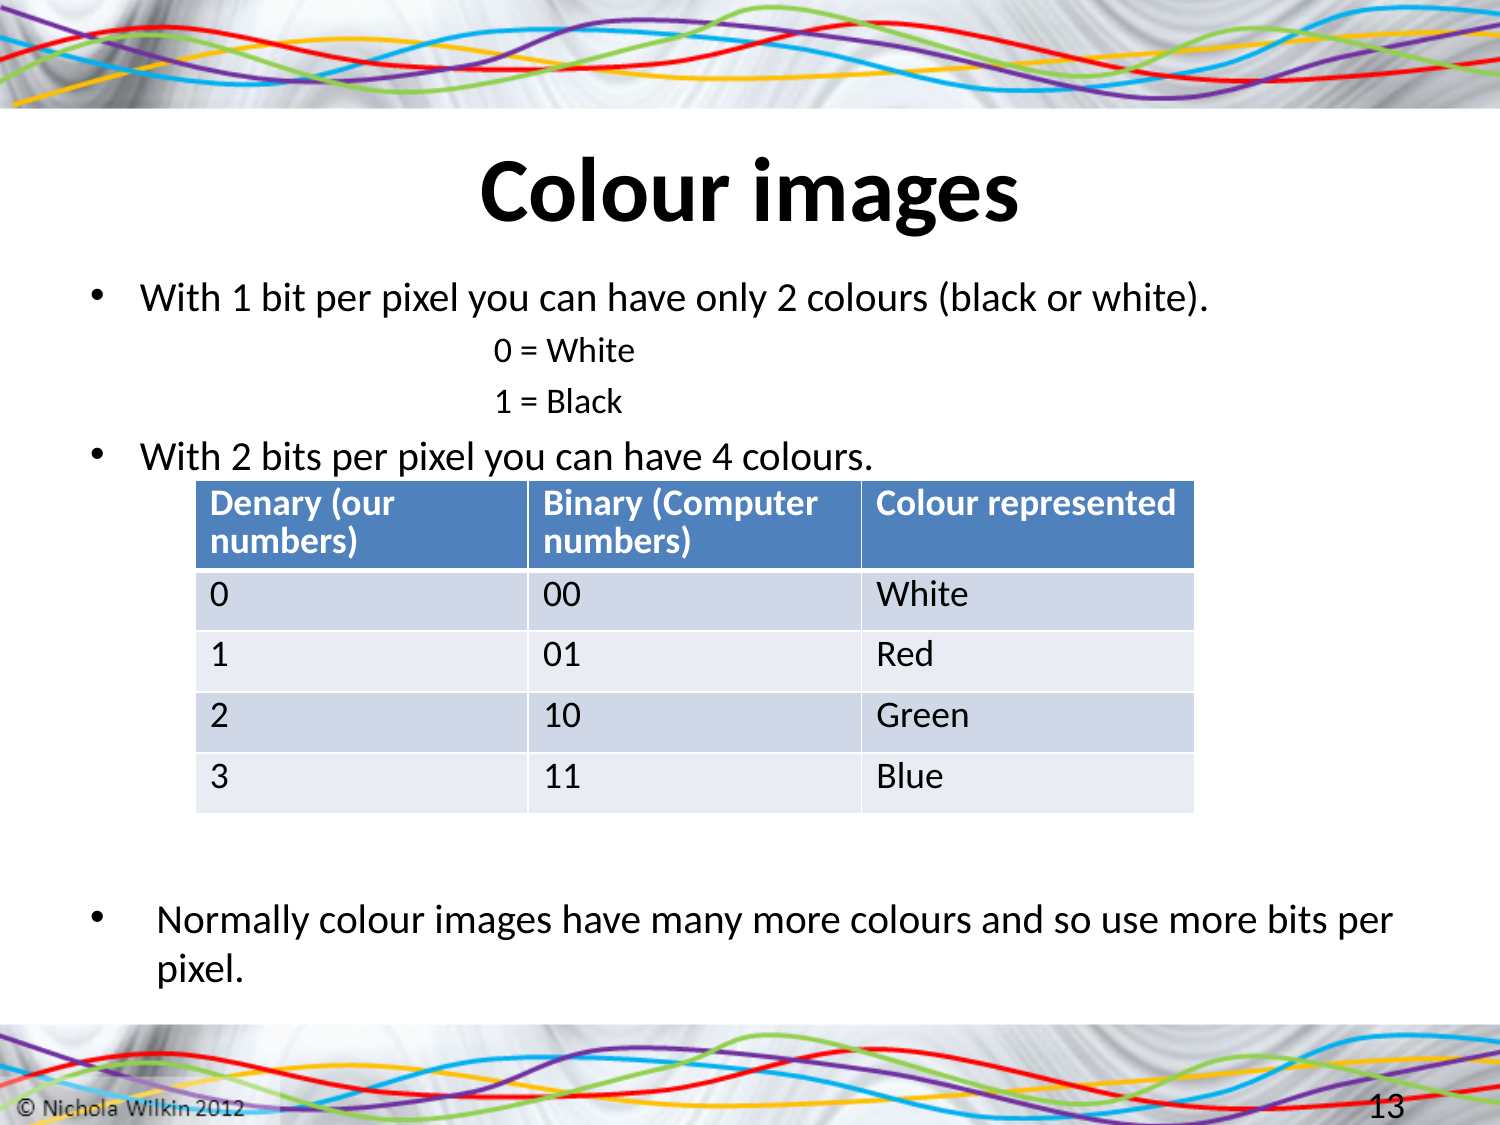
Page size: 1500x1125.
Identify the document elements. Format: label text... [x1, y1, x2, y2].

table_cell Red [862, 632, 1194, 691]
table_cell 0 [196, 573, 527, 630]
table_cell 01 [529, 632, 861, 691]
table_header Binary (Computer numbers) [529, 481, 861, 568]
table_cell 2 [196, 693, 527, 752]
title Colour images [75, 113, 1425, 256]
table_cell Green [862, 693, 1194, 752]
table_cell 11 [529, 754, 861, 813]
slide_number 13 [1352, 1074, 1465, 1125]
table_cell 10 [529, 693, 861, 752]
table_cell 00 [529, 573, 861, 630]
table_cell Blue [862, 754, 1194, 813]
table_header Denary (our numbers) [196, 481, 527, 568]
picture [0, 0, 1500, 1125]
list With 1 bit per pixel you can have only 2 colours (black or white). 0 = White 1 = Black With 2 bits per pixel you can have 4 colours. Normally colour images have many more colours and so use more bits per pixel. [75, 262, 1425, 1005]
table_cell 1 [196, 632, 527, 691]
table_cell 3 [196, 754, 527, 813]
table_header Colour represented [862, 481, 1194, 568]
table_cell White [862, 573, 1194, 630]
